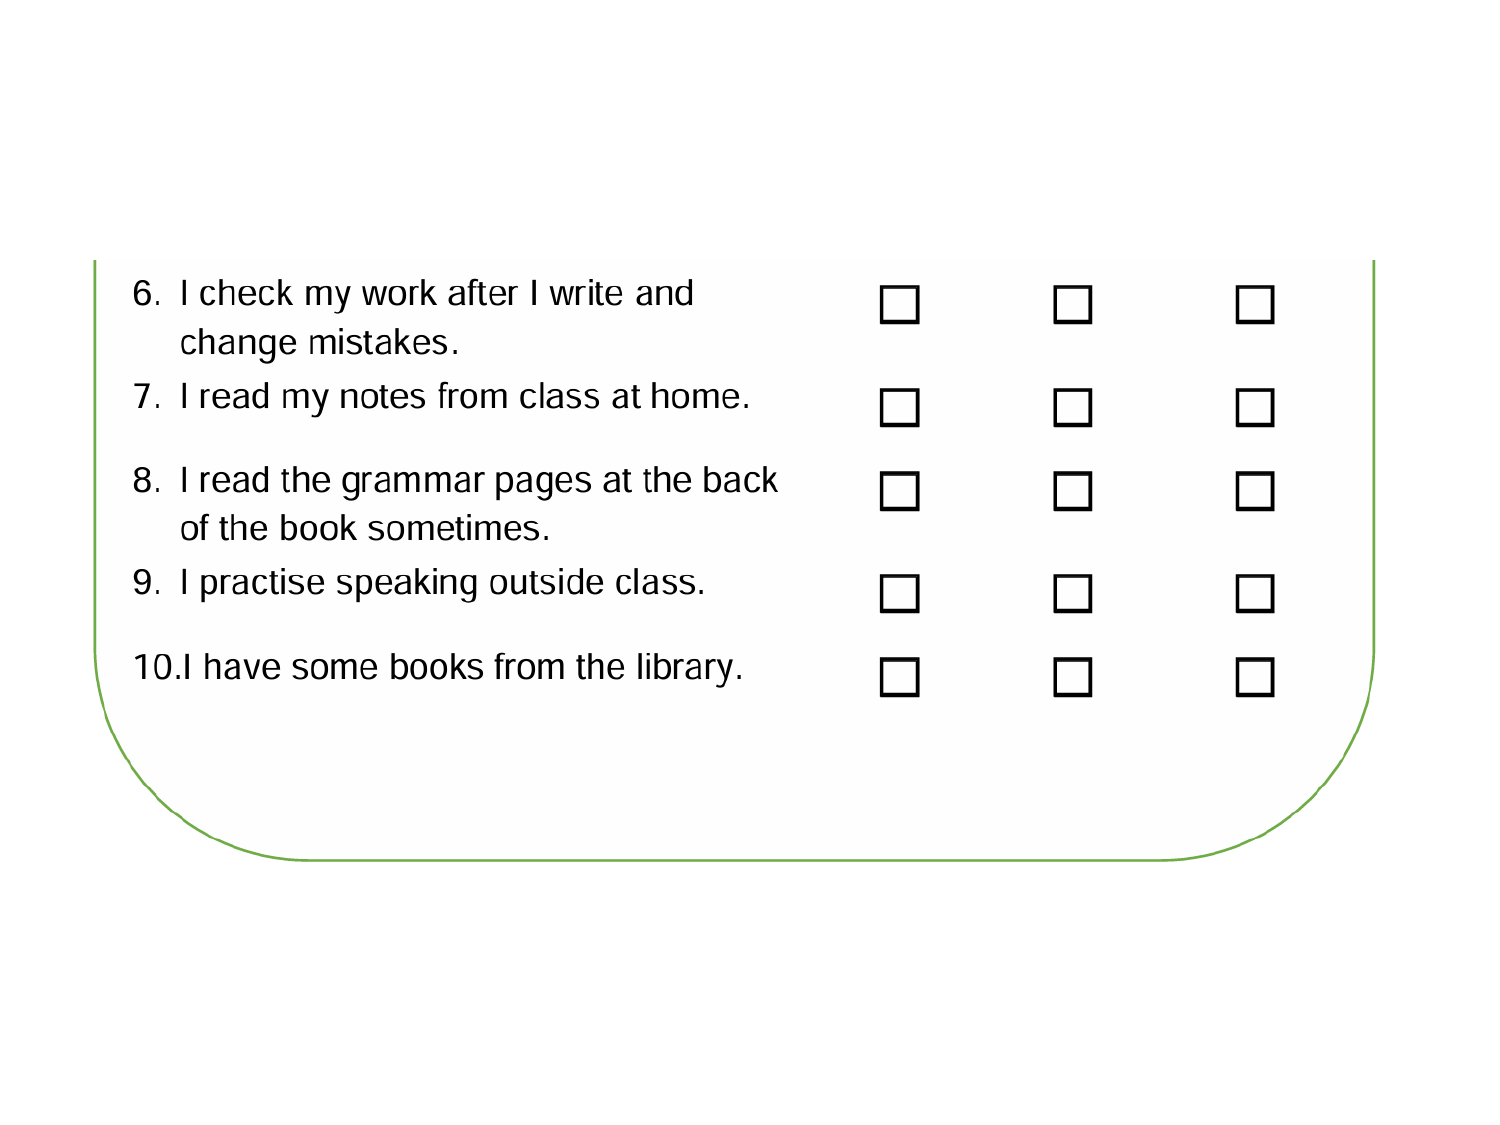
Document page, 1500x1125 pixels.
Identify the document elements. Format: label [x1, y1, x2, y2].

picture [78, 260, 1422, 865]
